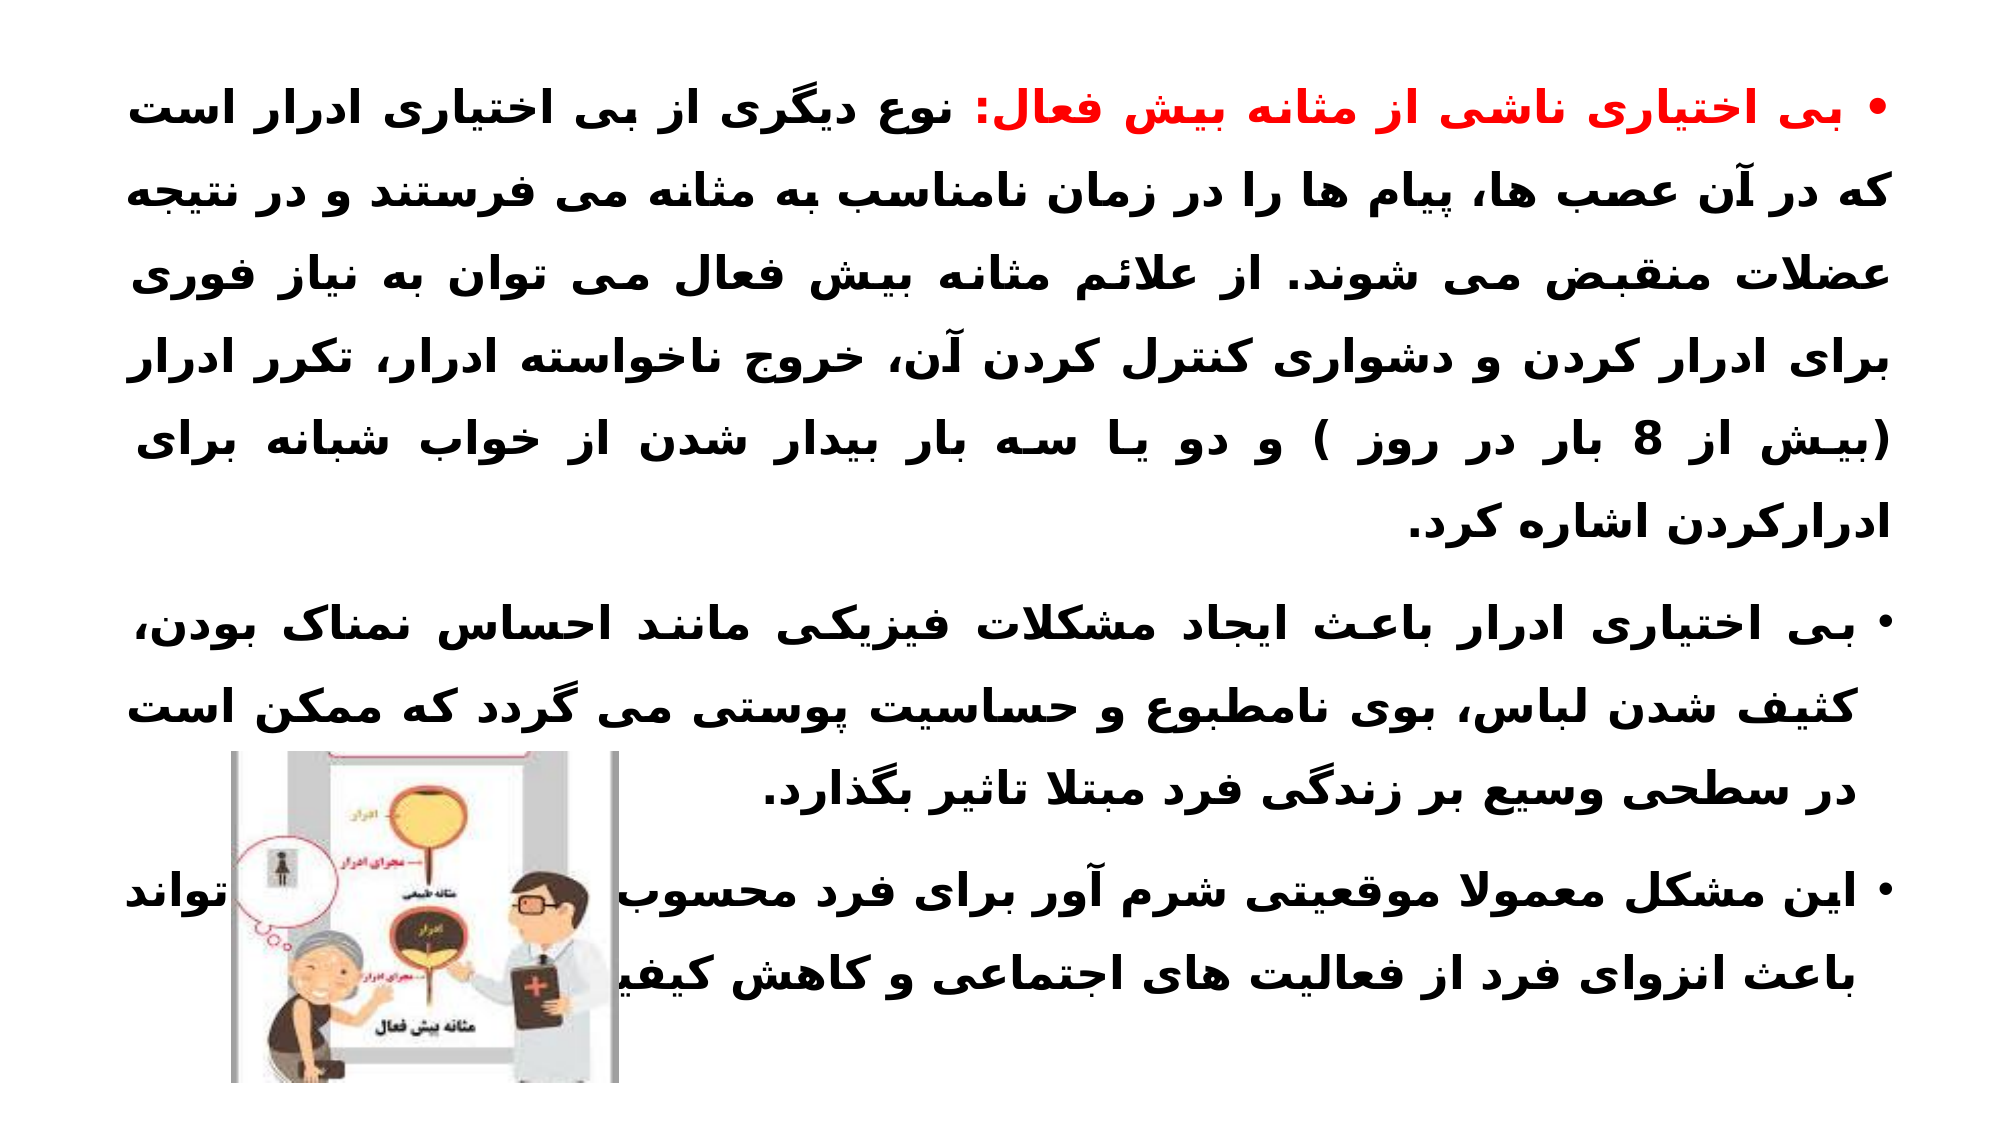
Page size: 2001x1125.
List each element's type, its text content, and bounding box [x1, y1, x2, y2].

picture [230, 750, 619, 1083]
list • بی اختیاری ناشی از مثانه بیش فعال: نوع دیگری از بی اختیاری ادرار است که در آن عصب ها، پیام ها را در زمان نامناسب به مثانه می فرستند و در نتیجه عضلات منقبض می شوند. از علائم مثانه بیش فعال می توان به نیاز فوری برای ادرار کردن و دشواری کنترل کردن آن، خروج ناخواسته ادرار، تکرر ادرار (بیش از 8 بار در روز ) و دو یا سه بار بیدار شدن از خواب شبانه برای ادرارکردن اشاره کرد. بی اختیاری ادرار باعث ایجاد مشکلات فیزیکی مانند احساس نمناک بودن، کثیف شدن لباس، بوی نامطبوع و حساسیت پوستی می گردد که ممکن است در سطحی وسیع بر زندگی فرد مبتلا تاثیر بگذارد. این مشکل معمولا موقعیتی شرم آور برای فرد محسوب می شود که می تواند باعث انزوای فرد از فعالیت های اجتماعی و کاهش کیفیت زندگی شود. [109, 42, 1908, 1012]
